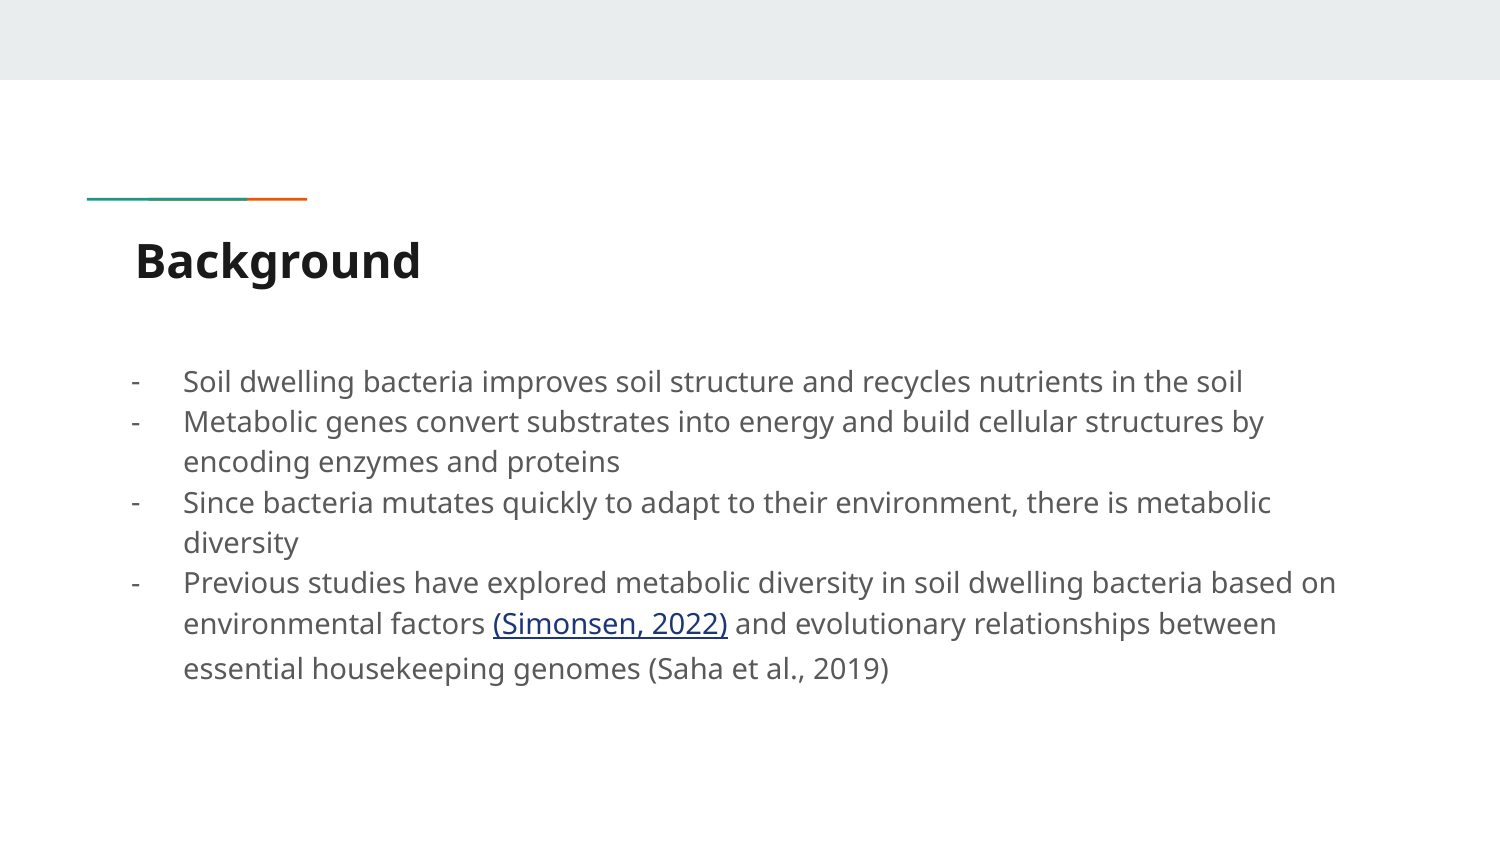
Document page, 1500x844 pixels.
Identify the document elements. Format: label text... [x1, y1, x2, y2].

title Background [119, 216, 1381, 305]
list Soil dwelling bacteria improves soil structure and recycles nutrients in the soil Metabolic genes convert substrates into energy and build cellular structures by encoding enzymes and proteins Since bacteria mutates quickly to adapt to their environment, there is metabolic diversity Previous studies have explored metabolic diversity in soil dwelling bacteria based on environmental factors (Simonsen, 2022) and evolutionary relationships between essential housekeeping genomes (Saha et al., 2019) [93, 342, 1371, 714]
